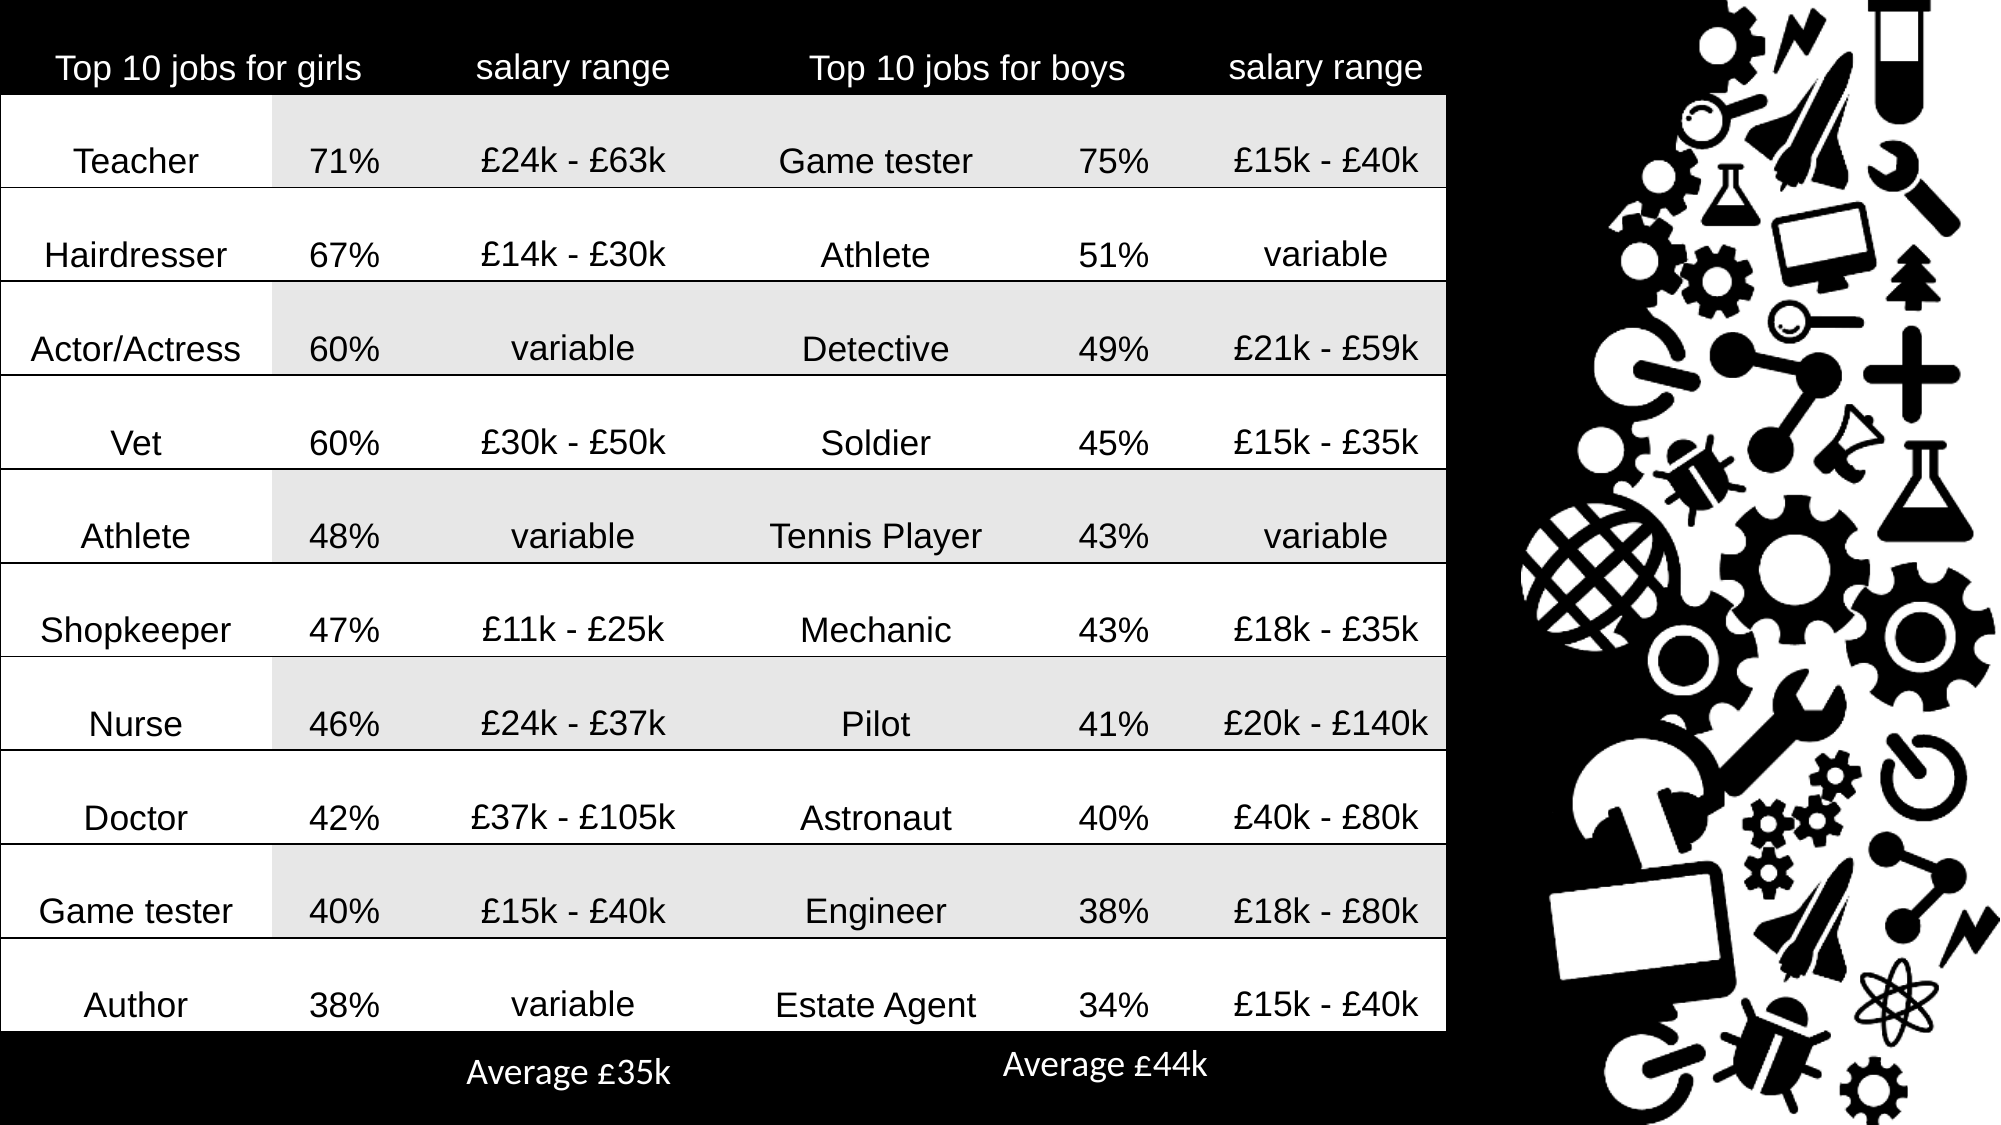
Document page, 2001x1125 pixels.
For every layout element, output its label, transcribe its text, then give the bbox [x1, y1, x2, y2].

table_cell variable [417, 470, 729, 562]
table_cell Athlete [1, 470, 272, 562]
table_cell 51% [1023, 188, 1205, 280]
table_header Top 10 jobs for girls [1, 1, 417, 93]
table_cell 34% [1023, 939, 1205, 1031]
table_cell Actor/Actress [1, 282, 272, 374]
table_cell Soldier [729, 376, 1023, 468]
table_cell variable [417, 939, 729, 1031]
table_cell 67% [272, 188, 417, 280]
table_cell Astronaut [729, 751, 1023, 843]
table_cell variable [1205, 470, 1446, 562]
table_cell Vet [1, 376, 272, 468]
table_cell Game tester [1, 845, 272, 937]
table_cell £40k - £80k [1205, 751, 1446, 843]
table_cell £15k - £40k [417, 845, 729, 937]
table_header Top 10 jobs for boys [729, 1, 1205, 93]
table_cell 38% [1023, 845, 1205, 937]
table_cell £15k - £40k [1205, 939, 1446, 1031]
table_cell £18k - £80k [1205, 845, 1446, 937]
table_cell 47% [272, 564, 417, 656]
table_cell Teacher [1, 95, 272, 187]
table_cell £15k - £40k [1205, 95, 1446, 187]
table_cell 43% [1023, 470, 1205, 562]
table_cell 71% [272, 95, 417, 187]
table_cell 40% [272, 845, 417, 937]
table_cell £21k - £59k [1205, 282, 1446, 374]
table_cell Game tester [729, 95, 1023, 187]
table_cell 42% [272, 751, 417, 843]
table_cell 75% [1023, 95, 1205, 187]
table_cell Author [1, 939, 272, 1031]
table_cell £15k - £35k [1205, 376, 1446, 468]
table_cell £11k - £25k [417, 564, 729, 656]
table_cell Hairdresser [1, 188, 272, 280]
table_cell £20k - £140k [1205, 657, 1446, 749]
table_cell £24k - £37k [417, 657, 729, 749]
table_header salary range [417, 1, 729, 93]
table_cell 60% [272, 376, 417, 468]
picture [1521, 0, 2000, 1125]
table_cell Estate Agent [729, 939, 1023, 1031]
table_cell variable [1205, 188, 1446, 280]
table_cell Pilot [729, 657, 1023, 749]
table_cell 43% [1023, 564, 1205, 656]
table_cell Shopkeeper [1, 564, 272, 656]
table_cell 60% [272, 282, 417, 374]
table_cell Mechanic [729, 564, 1023, 656]
table_cell Nurse [1, 657, 272, 749]
text_box Average £35k [427, 1039, 711, 1100]
table_cell 40% [1023, 751, 1205, 843]
table_cell £18k - £35k [1205, 564, 1446, 656]
table_cell £24k - £63k [417, 95, 729, 187]
table_cell Tennis Player [729, 470, 1023, 562]
table_cell £14k - £30k [417, 188, 729, 280]
table_cell 48% [272, 470, 417, 562]
table_cell Doctor [1, 751, 272, 843]
table_cell 49% [1023, 282, 1205, 374]
table_cell 38% [272, 939, 417, 1031]
table_cell 45% [1023, 376, 1205, 468]
table_cell £37k - £105k [417, 751, 729, 843]
table_cell variable [417, 282, 729, 374]
table_cell Engineer [729, 845, 1023, 937]
table_cell 46% [272, 657, 417, 749]
text_box Average £44k [939, 1031, 1271, 1092]
table_cell £30k - £50k [417, 376, 729, 468]
table_cell Detective [729, 282, 1023, 374]
table_cell Athlete [729, 188, 1023, 280]
table_header salary range [1205, 1, 1447, 93]
table_cell 41% [1023, 657, 1205, 749]
